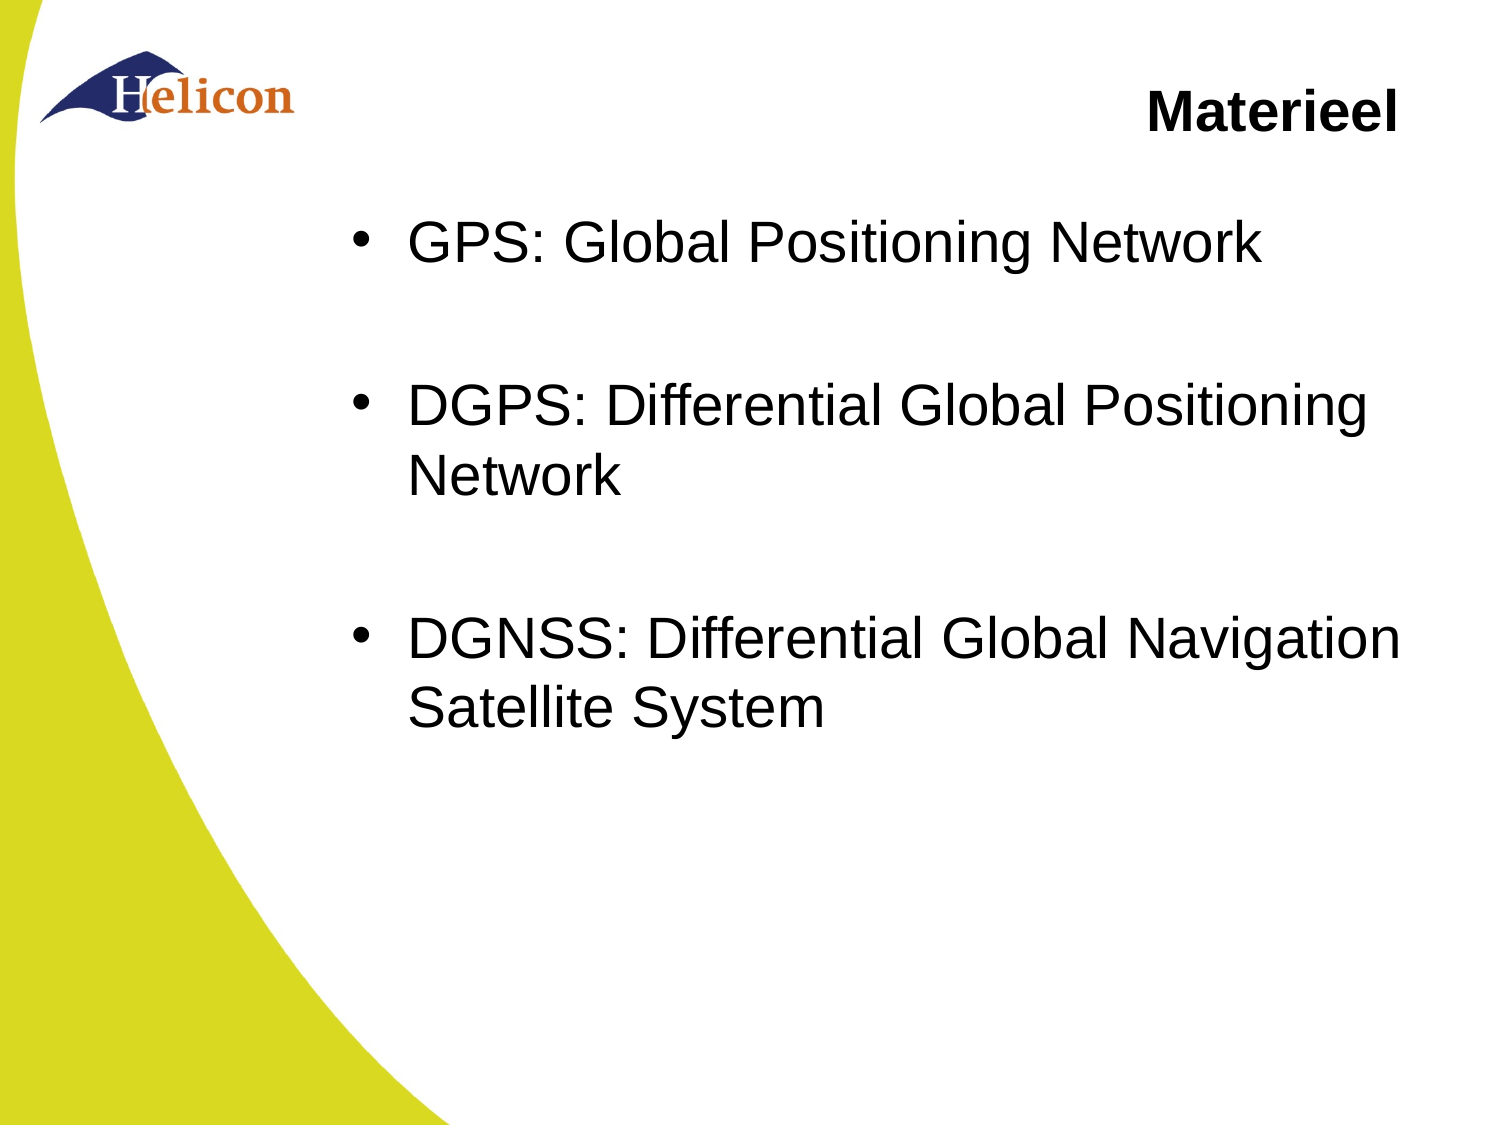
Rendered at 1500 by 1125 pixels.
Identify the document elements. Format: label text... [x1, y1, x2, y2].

list GPS: Global Positioning Network DGPS: Differential Global Positioning Network DGNSS: Differential Global Navigation Satellite System [336, 196, 1425, 1125]
picture [0, 0, 1500, 1125]
title Materieel [324, 54, 1415, 161]
